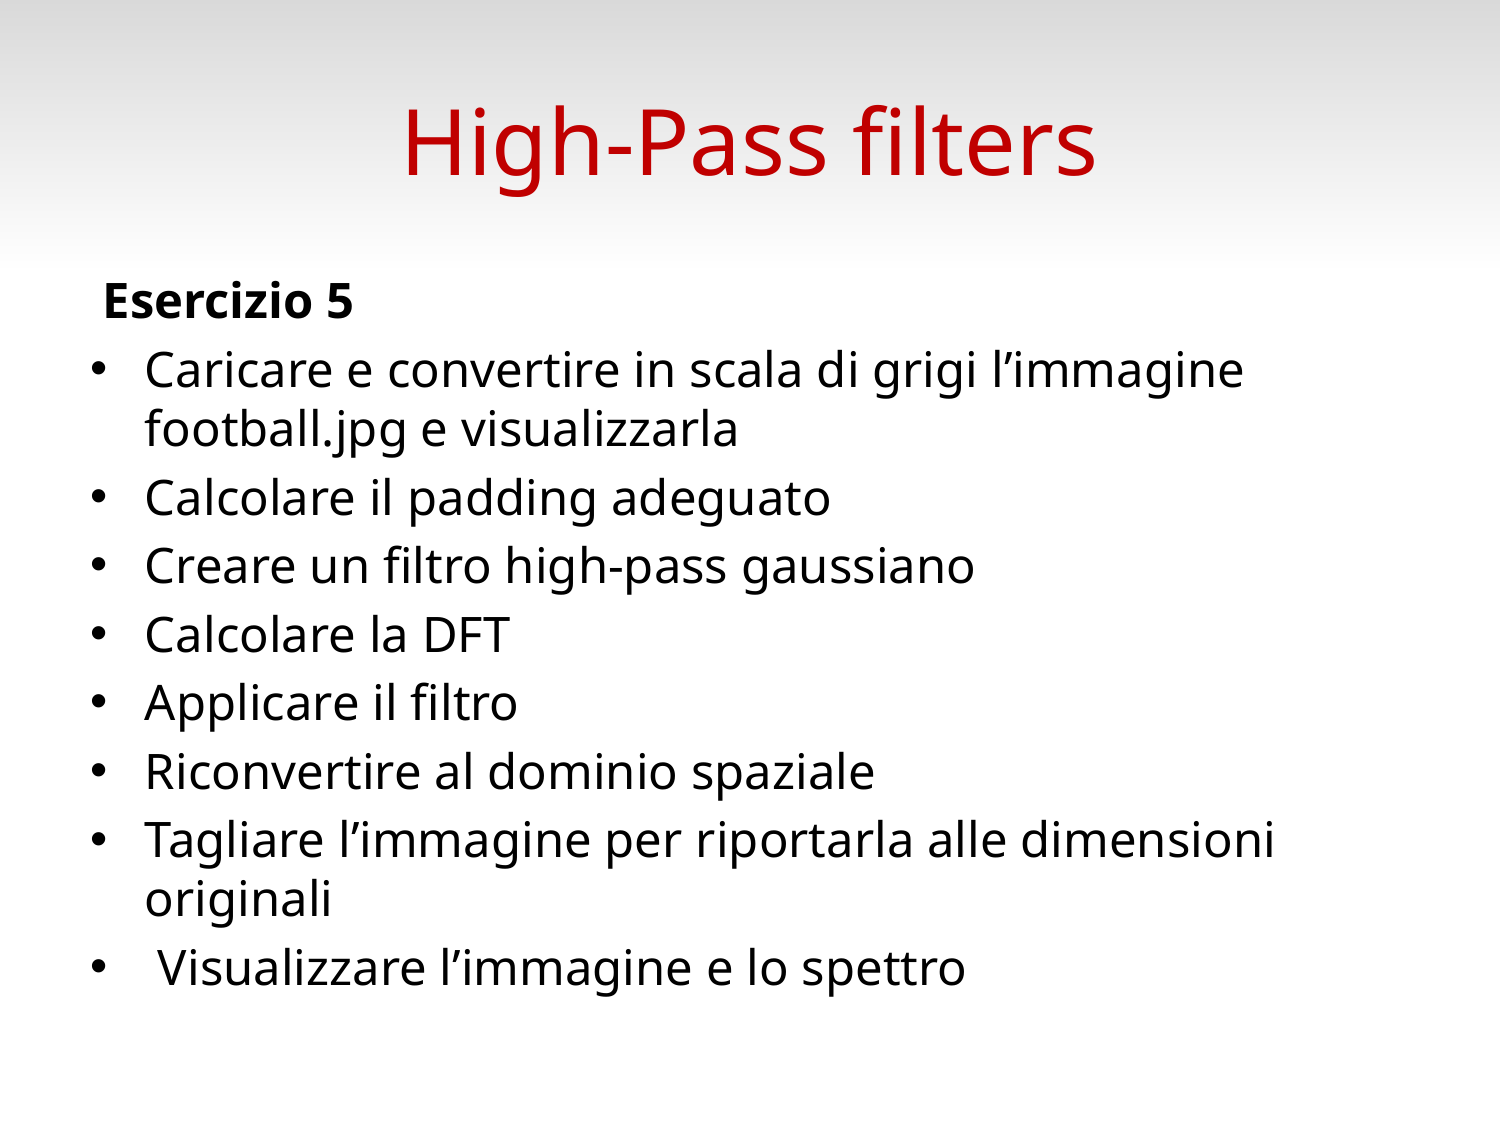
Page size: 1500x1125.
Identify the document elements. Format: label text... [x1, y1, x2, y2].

title High-Pass filters [75, 45, 1425, 233]
list Esercizio 5 Caricare e convertire in scala di grigi l’immagine football.jpg e visualizzarla Calcolare il padding adeguato Creare un filtro high-pass gaussiano Calcolare la DFT Applicare il filtro Riconvertire al dominio spaziale Tagliare l’immagine per riportarla alle dimensioni originali Visualizzare l’immagine e lo spettro [75, 262, 1425, 1005]
